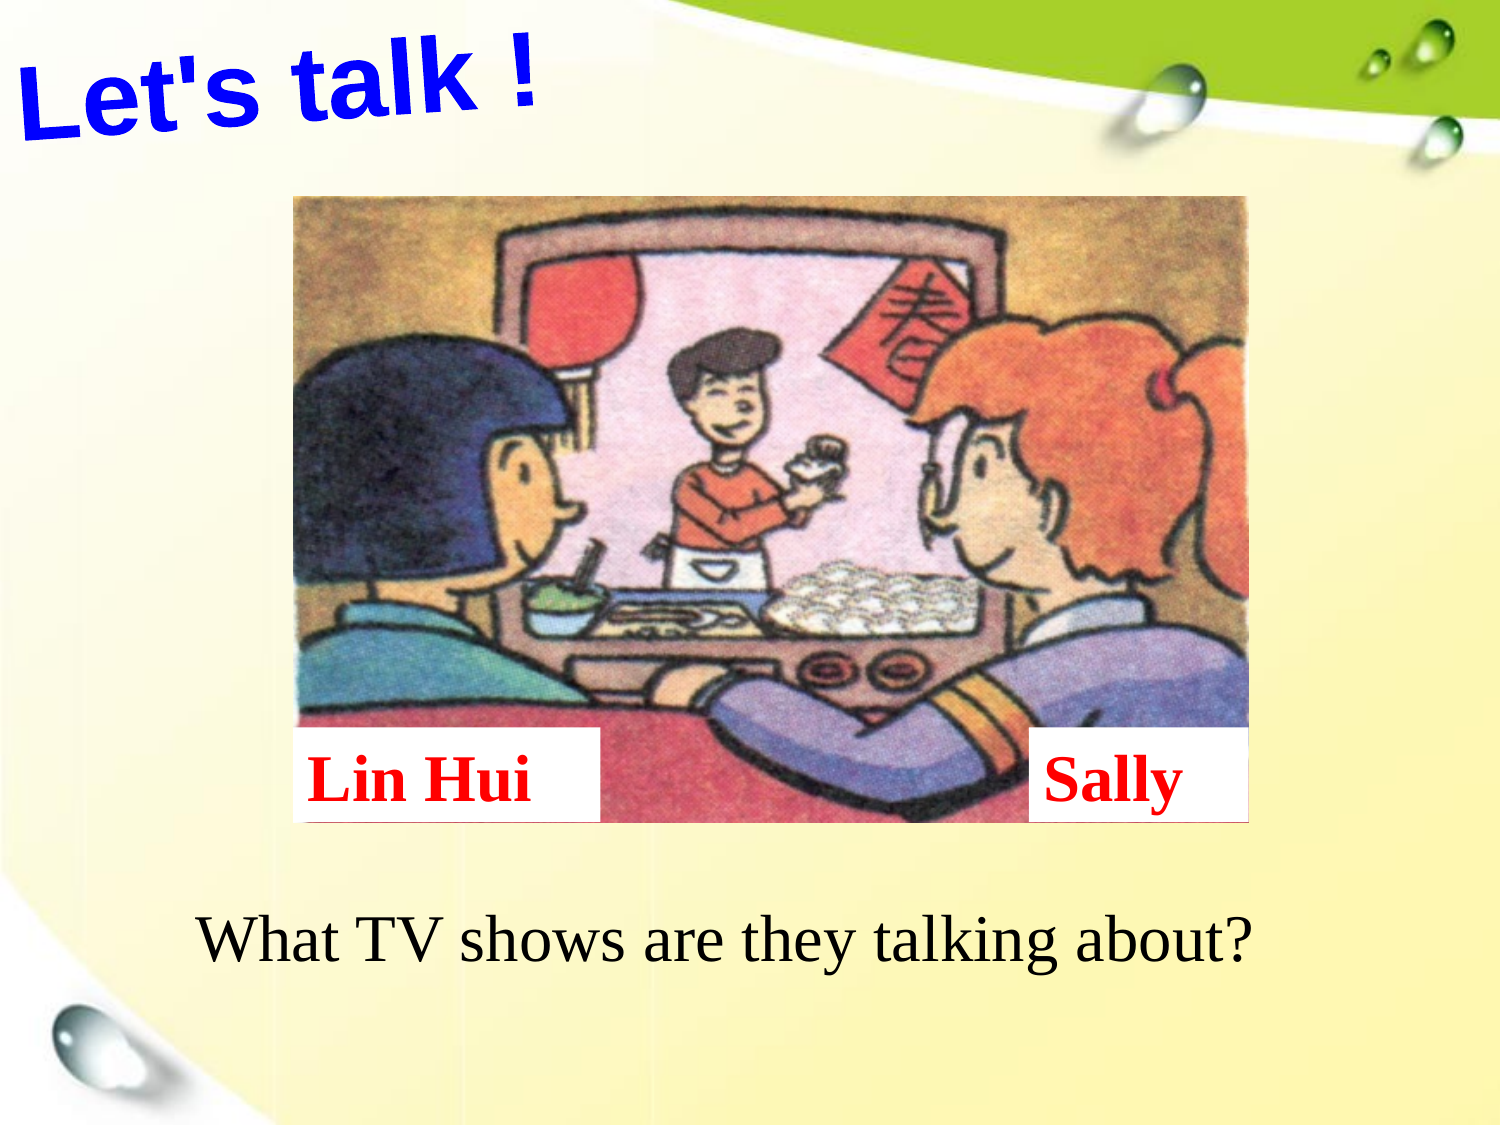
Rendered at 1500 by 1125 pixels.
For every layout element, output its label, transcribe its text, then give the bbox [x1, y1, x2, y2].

picture [0, 0, 1500, 1125]
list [292, 196, 1249, 823]
text_box What TV shows are they talking about? [180, 886, 1271, 982]
